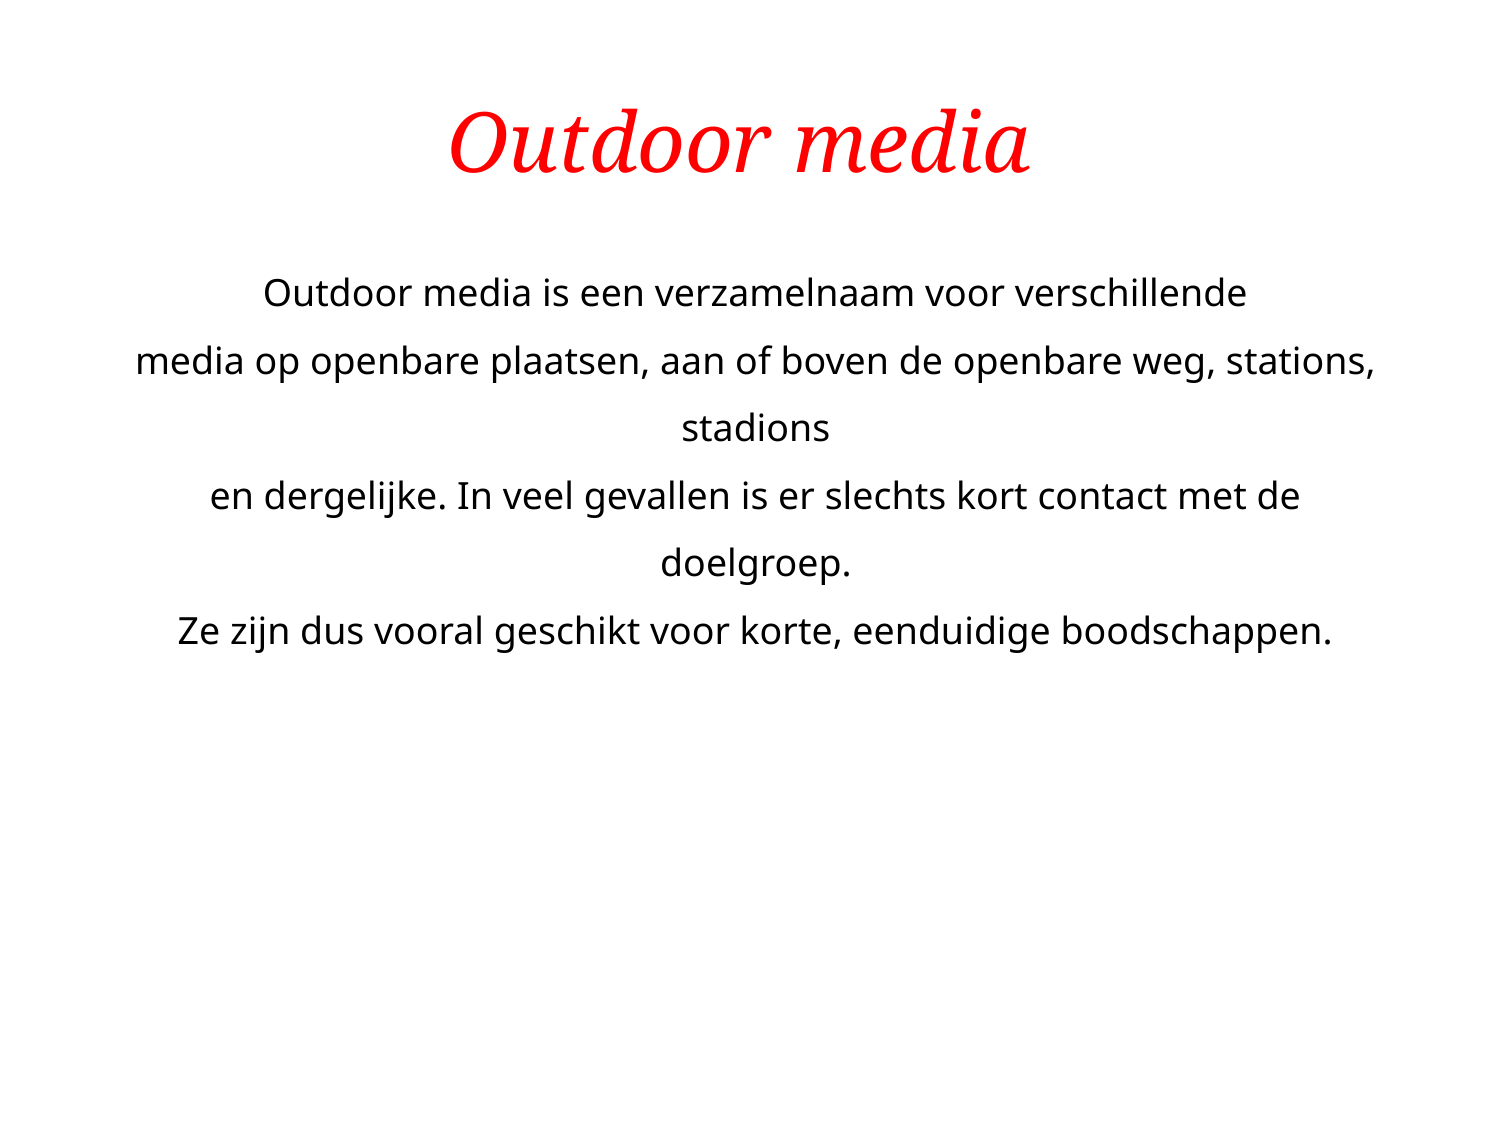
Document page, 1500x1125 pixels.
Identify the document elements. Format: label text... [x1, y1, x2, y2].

text_box Outdoor media is een verzamelnaam voor verschillende media op openbare plaatsen, aan of boven de openbare weg, stations, stadions en dergelijke. In veel gevallen is er slechts kort contact met de doelgroep. Ze zijn dus vooral geschikt voor korte, eenduidige boodschappen. [100, 239, 1412, 659]
title Outdoor media [75, 45, 1425, 233]
